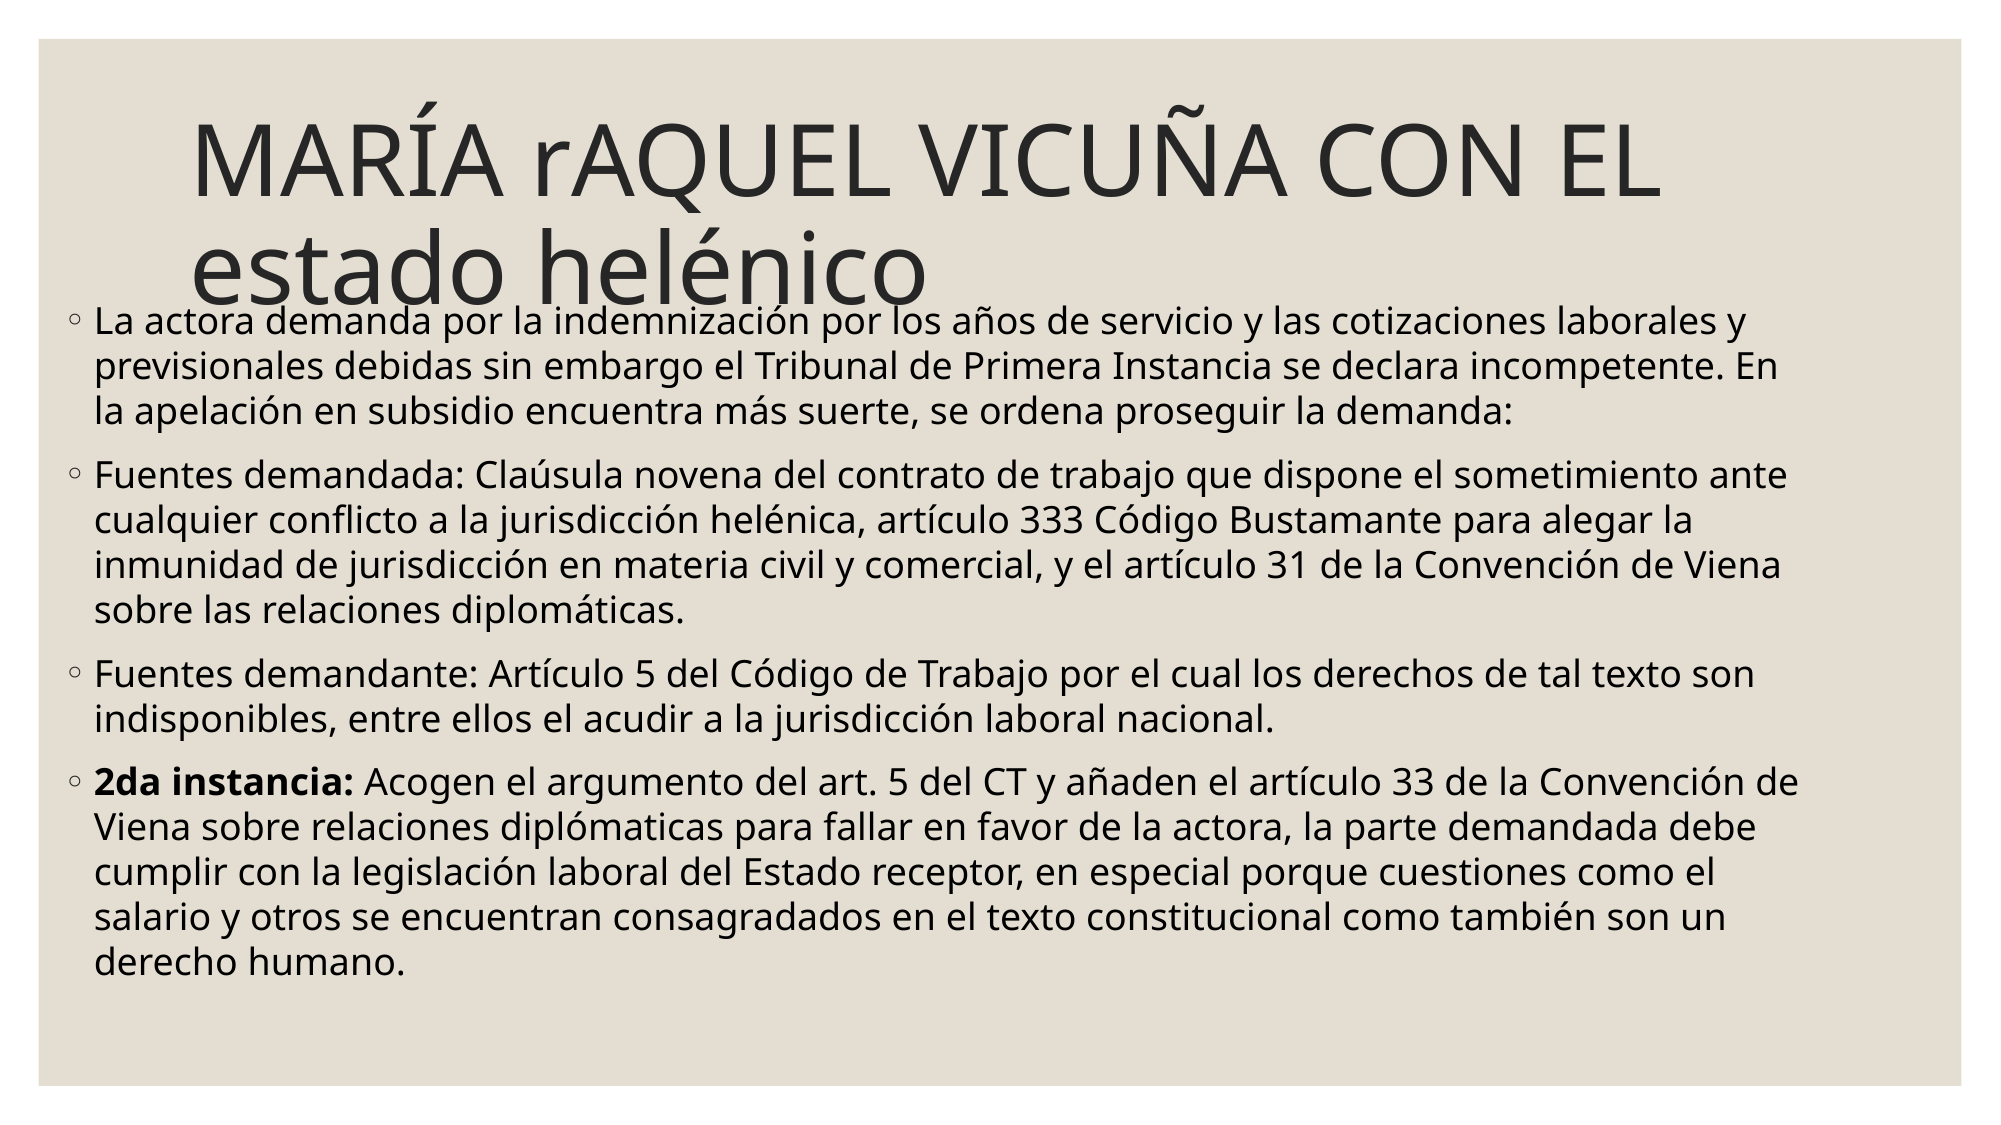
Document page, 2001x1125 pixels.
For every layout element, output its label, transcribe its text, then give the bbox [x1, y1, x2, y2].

list La actora demanda por la indemnización por los años de servicio y las cotizaciones laborales y previsionales debidas sin embargo el Tribunal de Primera Instancia se declara incompetente. En la apelación en subsidio encuentra más suerte, se ordena proseguir la demanda: Fuentes demandada: Claúsula novena del contrato de trabajo que dispone el sometimiento ante cualquier conflicto a la jurisdicción helénica, artículo 333 Código Bustamante para alegar la inmunidad de jurisdicción en materia civil y comercial, y el artículo 31 de la Convención de Viena sobre las relaciones diplomáticas. Fuentes demandante: Artículo 5 del Código de Trabajo por el cual los derechos de tal texto son indisponibles, entre ellos el acudir a la jurisdicción laboral nacional. 2da instancia: Acogen el argumento del art. 5 del CT y añaden el artículo 33 de la Convención de Viena sobre relaciones diplómaticas para fallar en favor de la actora, la parte demandada debe cumplir con la legislación laboral del Estado receptor, en especial porque cuestiones como el salario y otros se encuentran consagradados en el texto constitucional como también son un derecho humano. [48, 289, 1825, 1068]
title MARÍA rAQUEL VICUÑA CON EL estado helénico [174, 105, 1825, 289]
